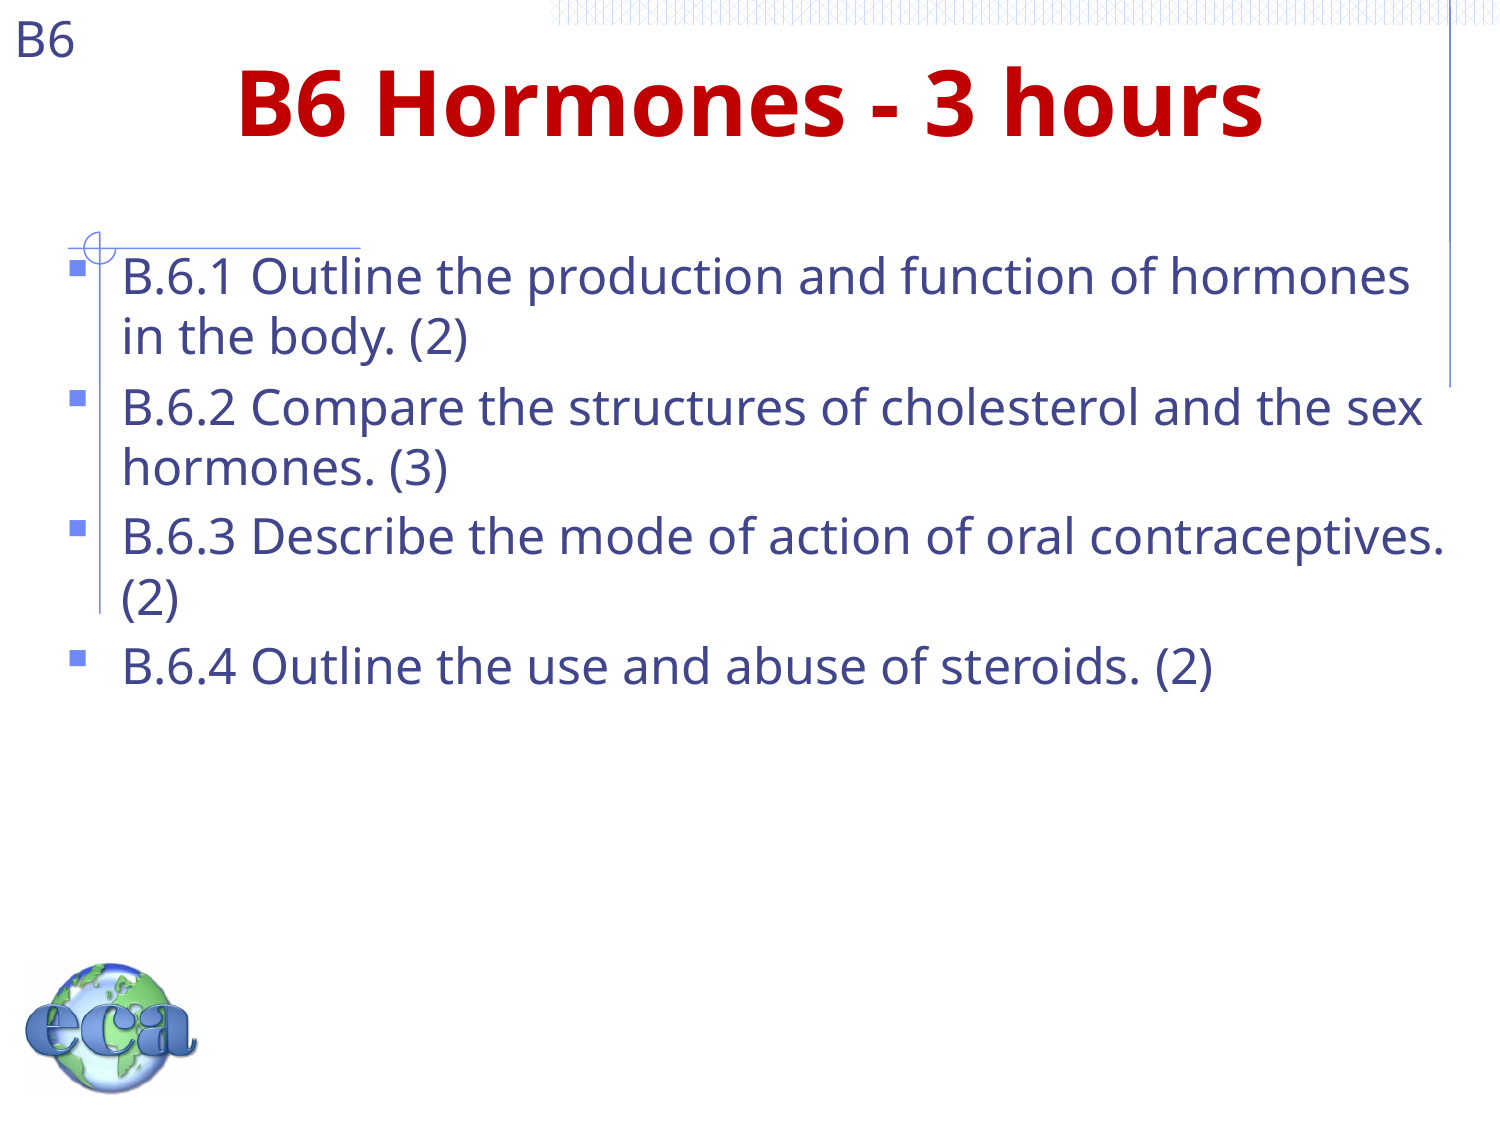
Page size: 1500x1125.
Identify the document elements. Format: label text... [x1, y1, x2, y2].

list B.6.1 Outline the production and function of hormones in the body. (2) B.6.2 Compare the structures of cholesterol and the sex hormones. (3) B.6.3 Describe the mode of action of oral contraceptives. (2) B.6.4 Outline the use and abuse of steroids. (2) [49, 237, 1463, 976]
picture [23, 960, 200, 1096]
title B6 Hormones - 3 hours [37, 24, 1463, 163]
